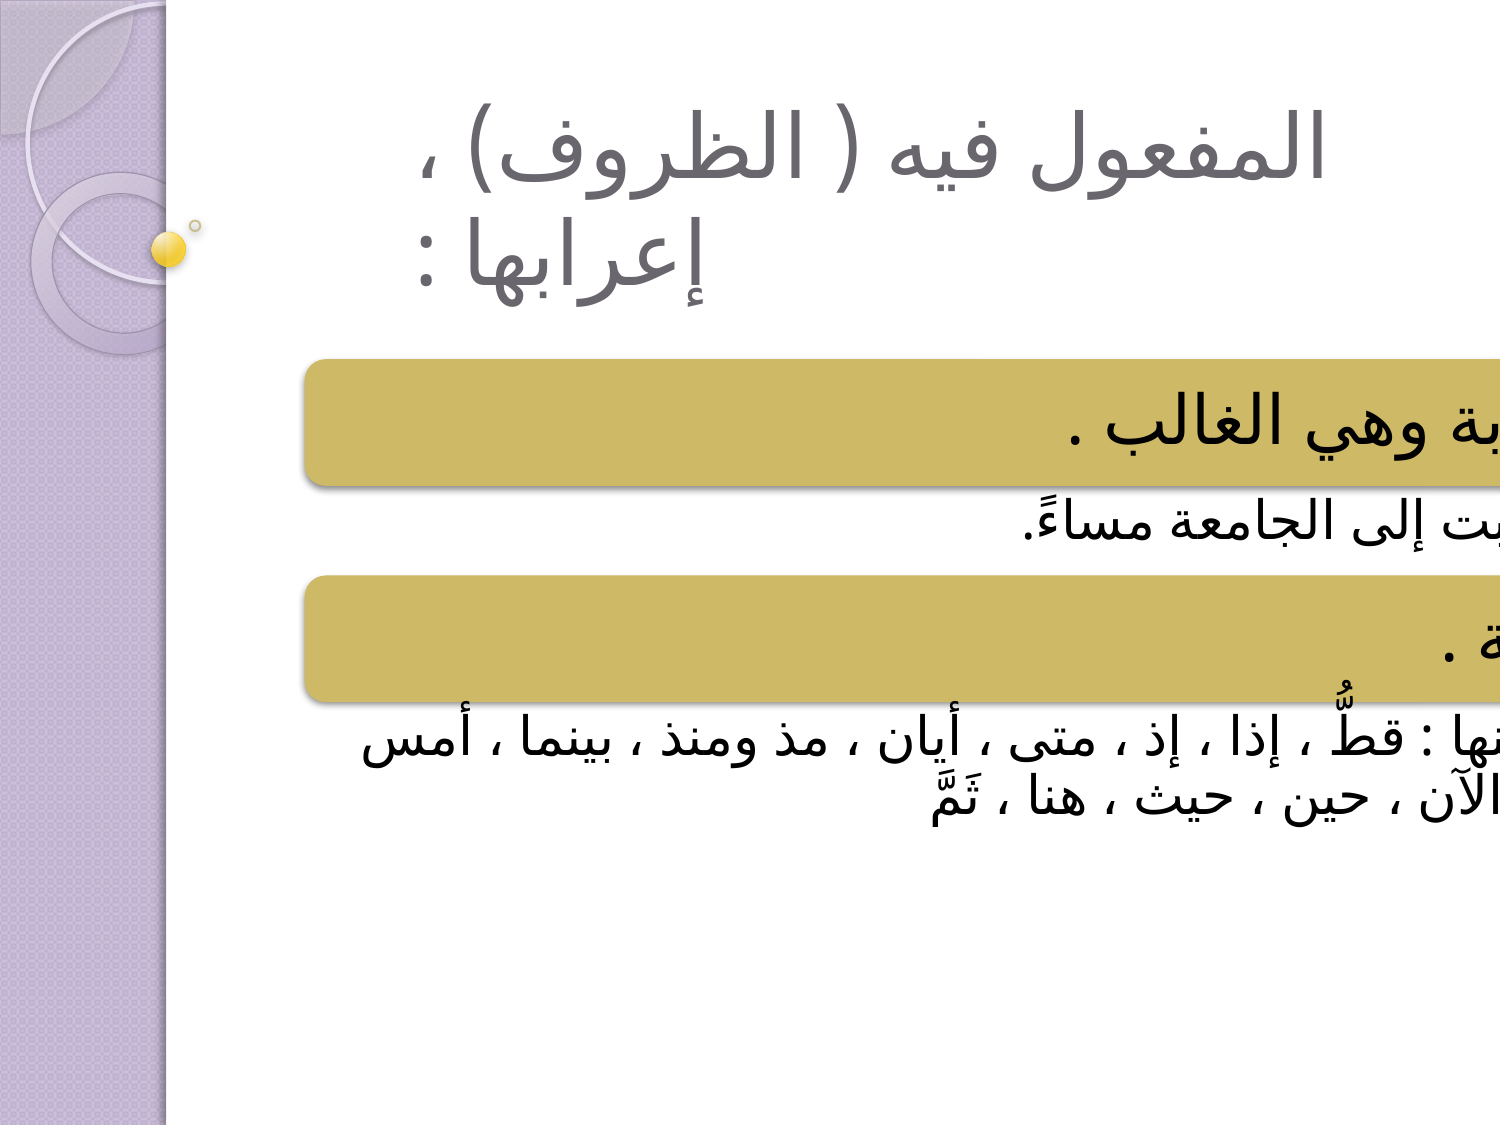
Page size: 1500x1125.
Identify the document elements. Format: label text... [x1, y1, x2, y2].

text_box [304, 351, 1476, 868]
title المفعول فيه ( الظروف) ، إعرابها : [398, 93, 1461, 311]
